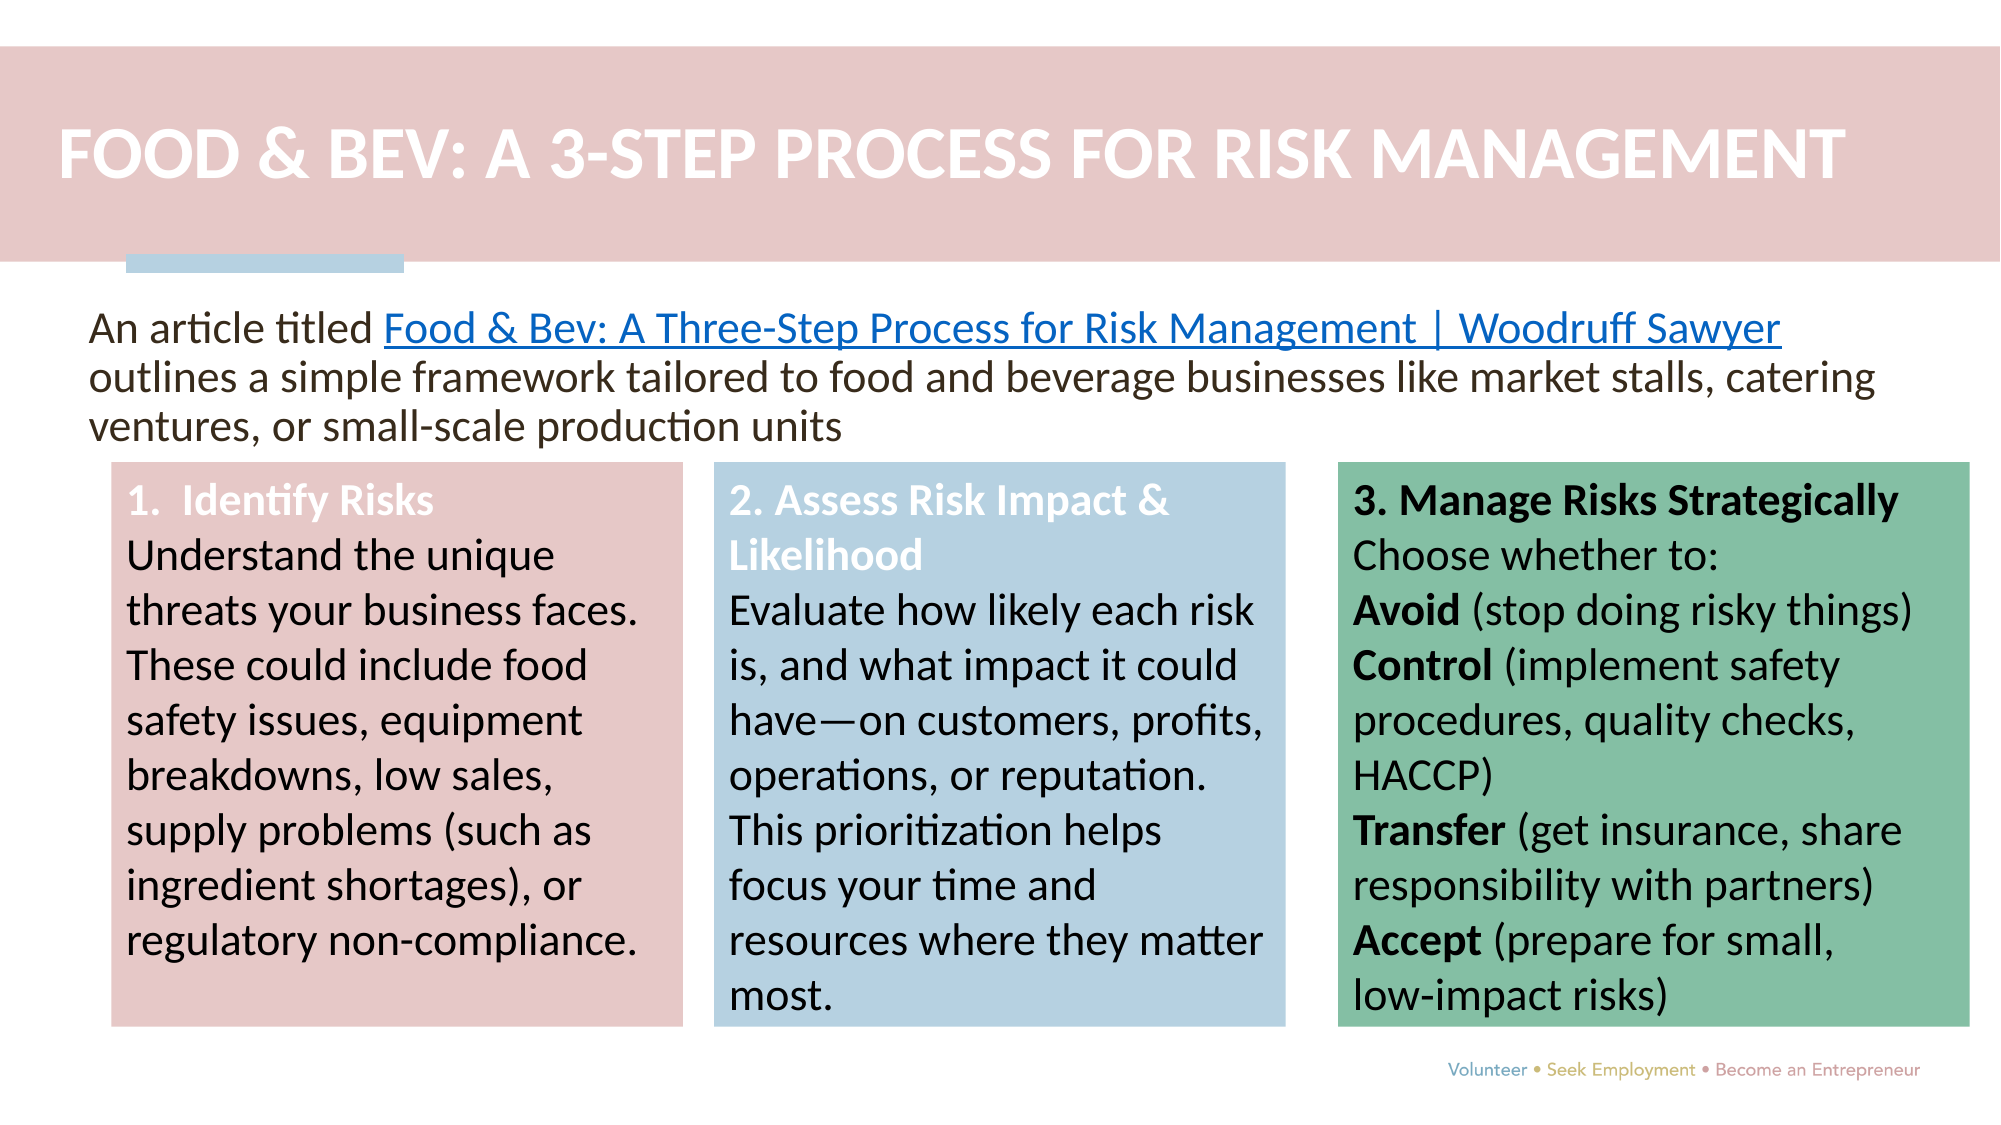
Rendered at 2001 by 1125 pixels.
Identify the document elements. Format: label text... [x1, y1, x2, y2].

text_box 3. Manage Risks Strategically Choose whether to: Avoid (stop doing risky things) Control (implement safety procedures, quality checks, HACCP) Transfer (get insurance, share responsibility with partners) Accept (prepare for small, low‑impact risks) [1338, 462, 1970, 1027]
list FOOD & BEV: A 3-STEP PROCESS FOR RISK MANAGEMENT [43, 62, 2000, 247]
list An article titled Food & Bev: A Three-Step Process for Risk Management | Woodruff Sawyer outlines a simple framework tailored to food and beverage businesses like market stalls, catering ventures, or small-scale production units [73, 296, 1895, 1063]
text_box 1. Identify Risks Understand the unique threats your business faces. These could include food safety issues, equipment breakdowns, low sales, supply problems (such as ingredient shortages), or regulatory non-compliance. [111, 462, 683, 1027]
picture [1418, 1046, 1971, 1103]
text_box 2. Assess Risk Impact & Likelihood Evaluate how likely each risk is, and what impact it could have—on customers, profits, operations, or reputation. This prioritization helps focus your time and resources where they matter most. [714, 462, 1286, 1027]
